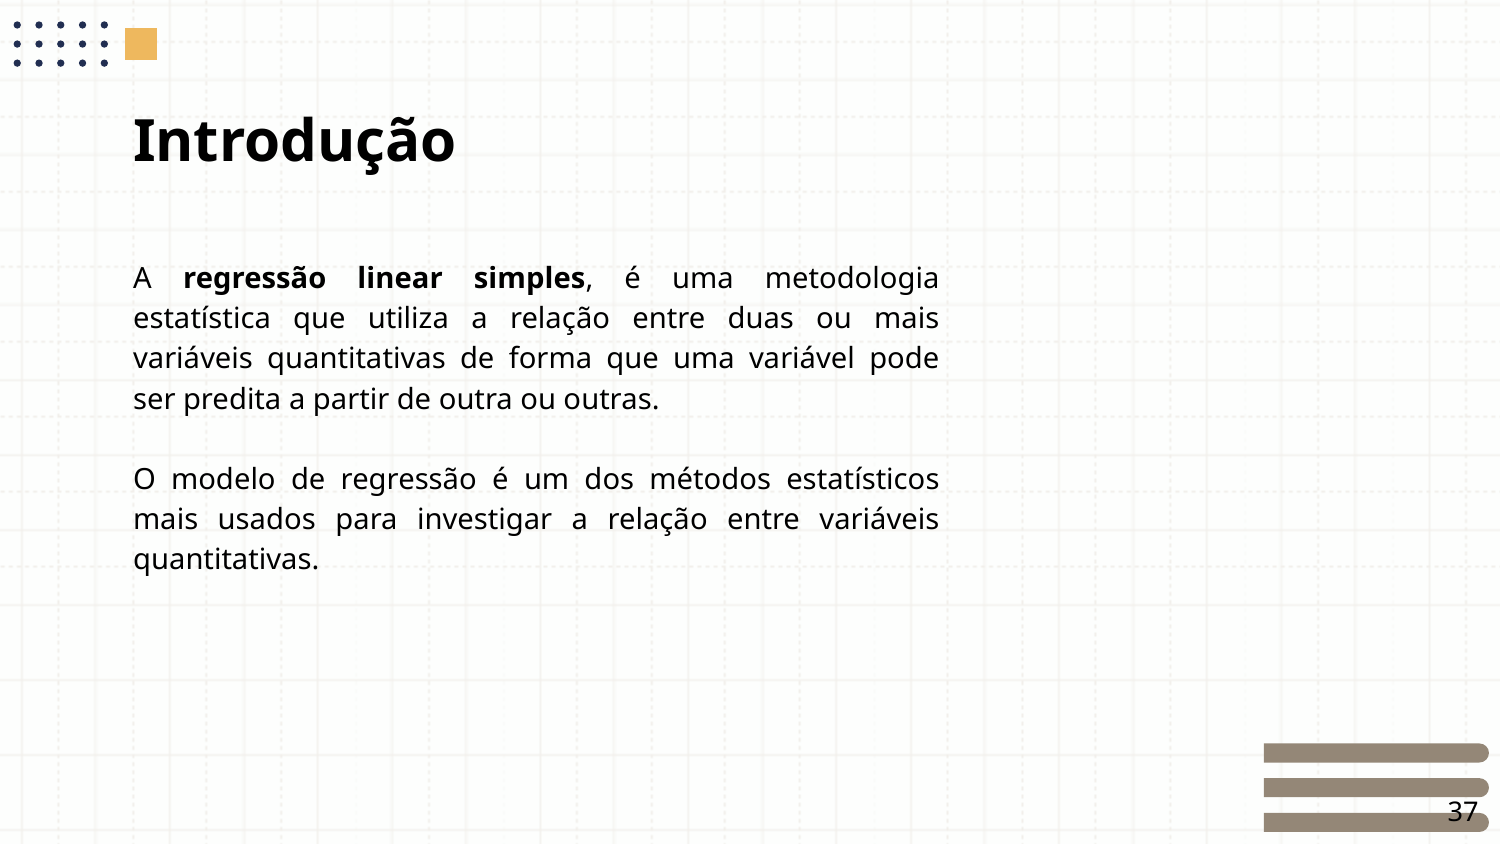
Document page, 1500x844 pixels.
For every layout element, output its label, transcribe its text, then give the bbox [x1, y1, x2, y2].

subtitle A regressão linear simples, é uma metodologia estatística que utiliza a relação entre duas ou mais variáveis quantitativas de forma que uma variável pode ser predita a partir de outra ou outras. O modelo de regressão é um dos métodos estatísticos mais usados para investigar a relação entre variáveis quantitativas. [118, 239, 956, 756]
title Introdução [118, 88, 801, 239]
slide_number ‹#› [1403, 779, 1494, 844]
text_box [1263, 743, 1490, 833]
